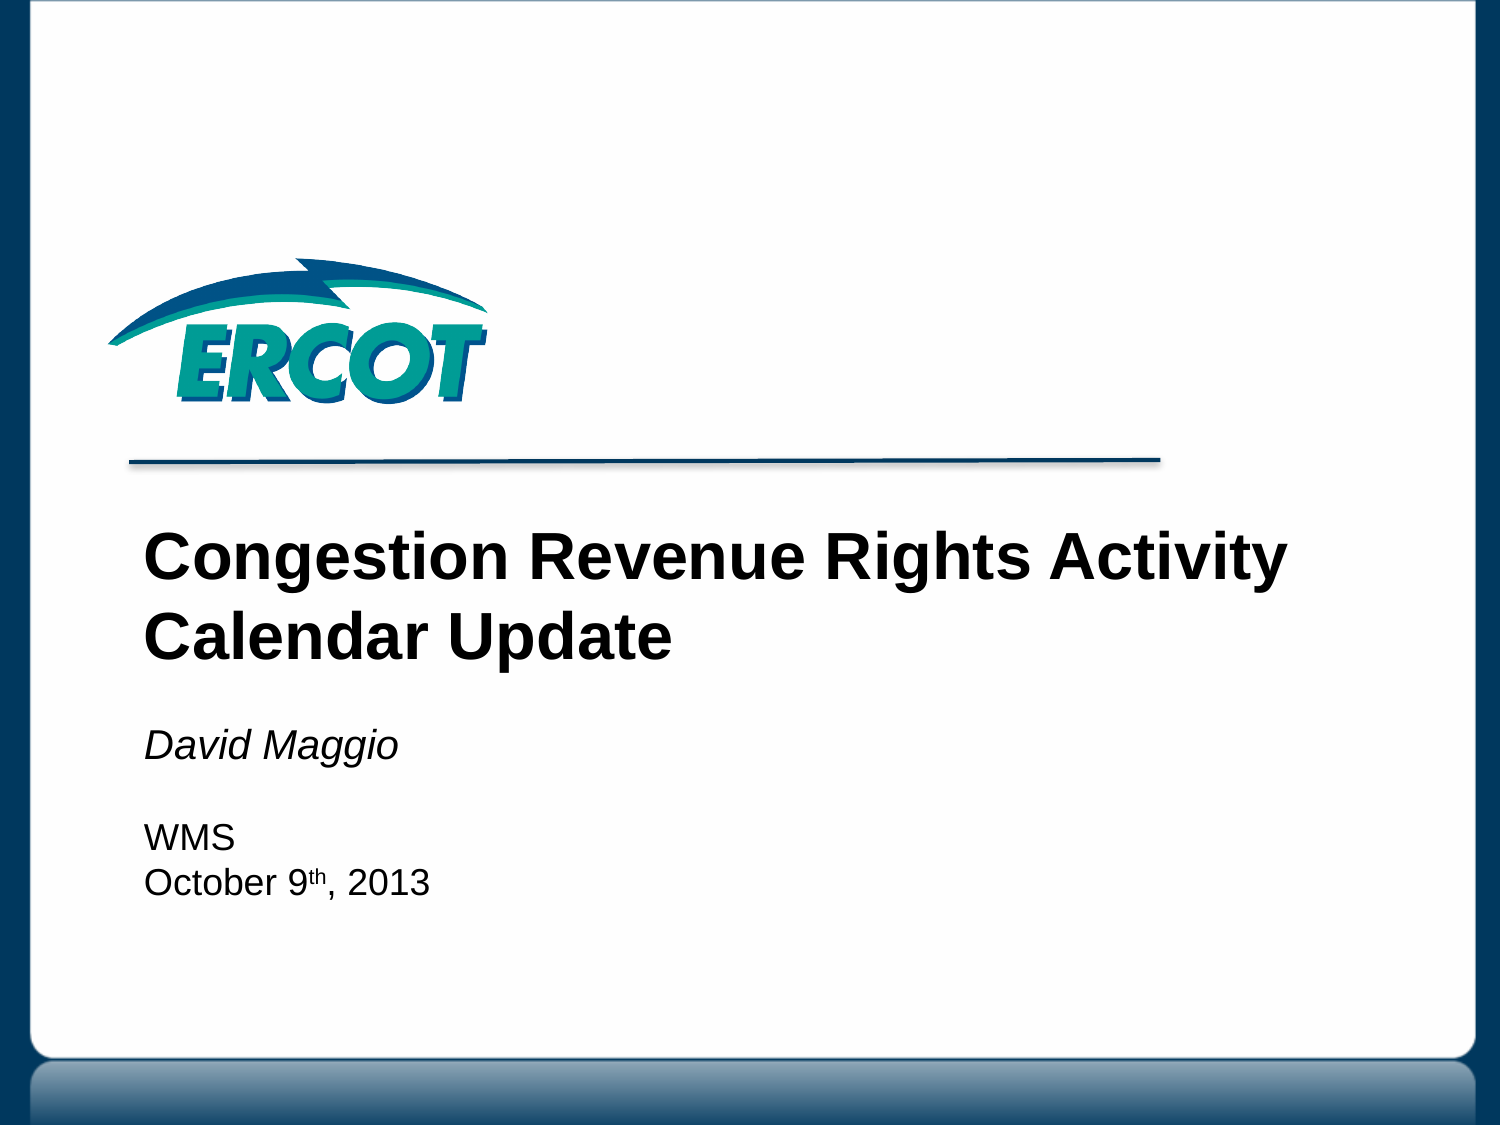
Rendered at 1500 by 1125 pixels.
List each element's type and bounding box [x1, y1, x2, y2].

picture [0, 0, 1500, 1125]
text_box [98, 245, 1367, 915]
